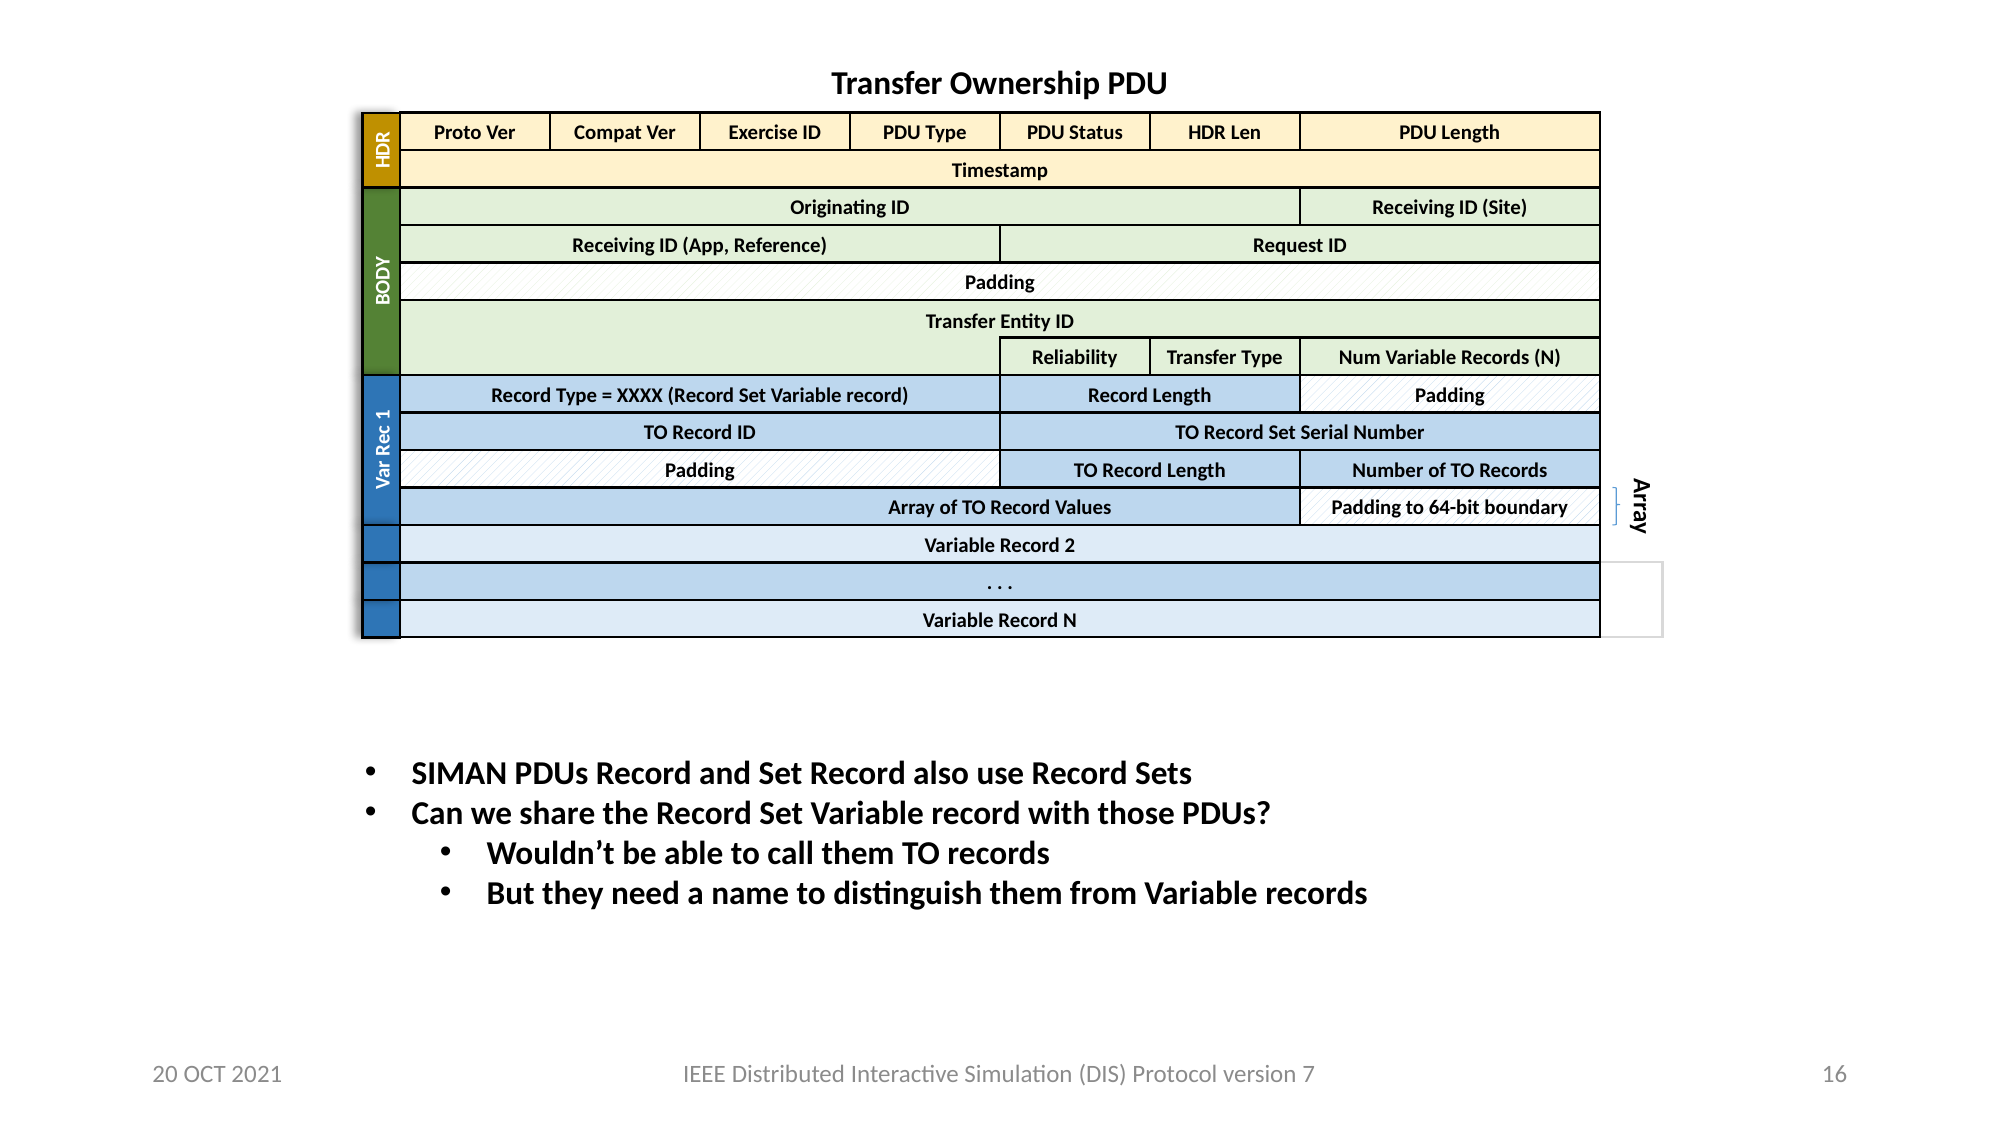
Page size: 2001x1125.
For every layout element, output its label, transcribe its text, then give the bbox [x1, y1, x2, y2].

text_box Reliability [999, 336, 1149, 376]
text_box [361, 564, 401, 601]
text_box HDR Len [1149, 111, 1299, 149]
text_box Record Type = XXXX (Record Set Variable record) [401, 374, 999, 411]
text_box Num Variable Records (N) [1301, 336, 1601, 374]
text_box TO Record Set Serial Number [999, 411, 1601, 449]
text_box SIMAN PDUs Record and Set Record also use Record Sets Can we share the Record Set Variable record with those PDUs? Wouldn’t be able to call them TO records But they need a name to distinguish them from Variable records [349, 736, 1476, 926]
slide_number 16 [1412, 1042, 1863, 1103]
text_box Timestamp [401, 149, 1601, 186]
text_box Receiving ID (Site) [1301, 186, 1601, 224]
text_box Transfer Ownership PDU [699, 61, 1301, 101]
text_box [1601, 561, 1664, 638]
text_box Padding to 64-bit boundary [1299, 486, 1601, 524]
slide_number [137, 1042, 588, 1103]
text_box Exercise ID [699, 111, 849, 149]
footer IEEE Distributed Interactive Simulation (DIS) Protocol version 7 [662, 1042, 1338, 1103]
text_box Transfer Type [1149, 336, 1301, 376]
text_box TO Record Length [1001, 449, 1299, 488]
text_box PDU Type [849, 111, 999, 149]
text_box [1612, 486, 1621, 526]
text_box PDU Length [1299, 111, 1601, 149]
text_box HDR [361, 112, 401, 189]
text_box Padding [401, 263, 1601, 301]
text_box TO Record ID [399, 411, 999, 449]
text_box Request ID [999, 224, 1601, 263]
text_box Record Length [999, 376, 1299, 411]
text_box Variable Record 2 [401, 524, 1601, 561]
text_box PDU Status [999, 111, 1149, 149]
text_box Number of TO Records [1299, 449, 1601, 486]
text_box Compat Ver [549, 111, 699, 149]
text_box . . . [401, 561, 1601, 601]
text_box Transfer Entity ID [401, 301, 1601, 374]
text_box Padding [1299, 374, 1601, 411]
text_box BODY [361, 189, 401, 374]
text_box Array [1624, 461, 1664, 551]
text_box Padding [399, 449, 1001, 488]
text_box Var Rec 1 [361, 374, 401, 524]
text_box [361, 524, 401, 564]
text_box Array of TO Record Values [401, 488, 1299, 524]
text_box Receiving ID (App, Reference) [399, 224, 999, 263]
text_box [361, 601, 401, 639]
text_box Variable Record N [401, 601, 1601, 638]
text_box Proto Ver [399, 111, 549, 149]
text_box Originating ID [401, 186, 1301, 224]
